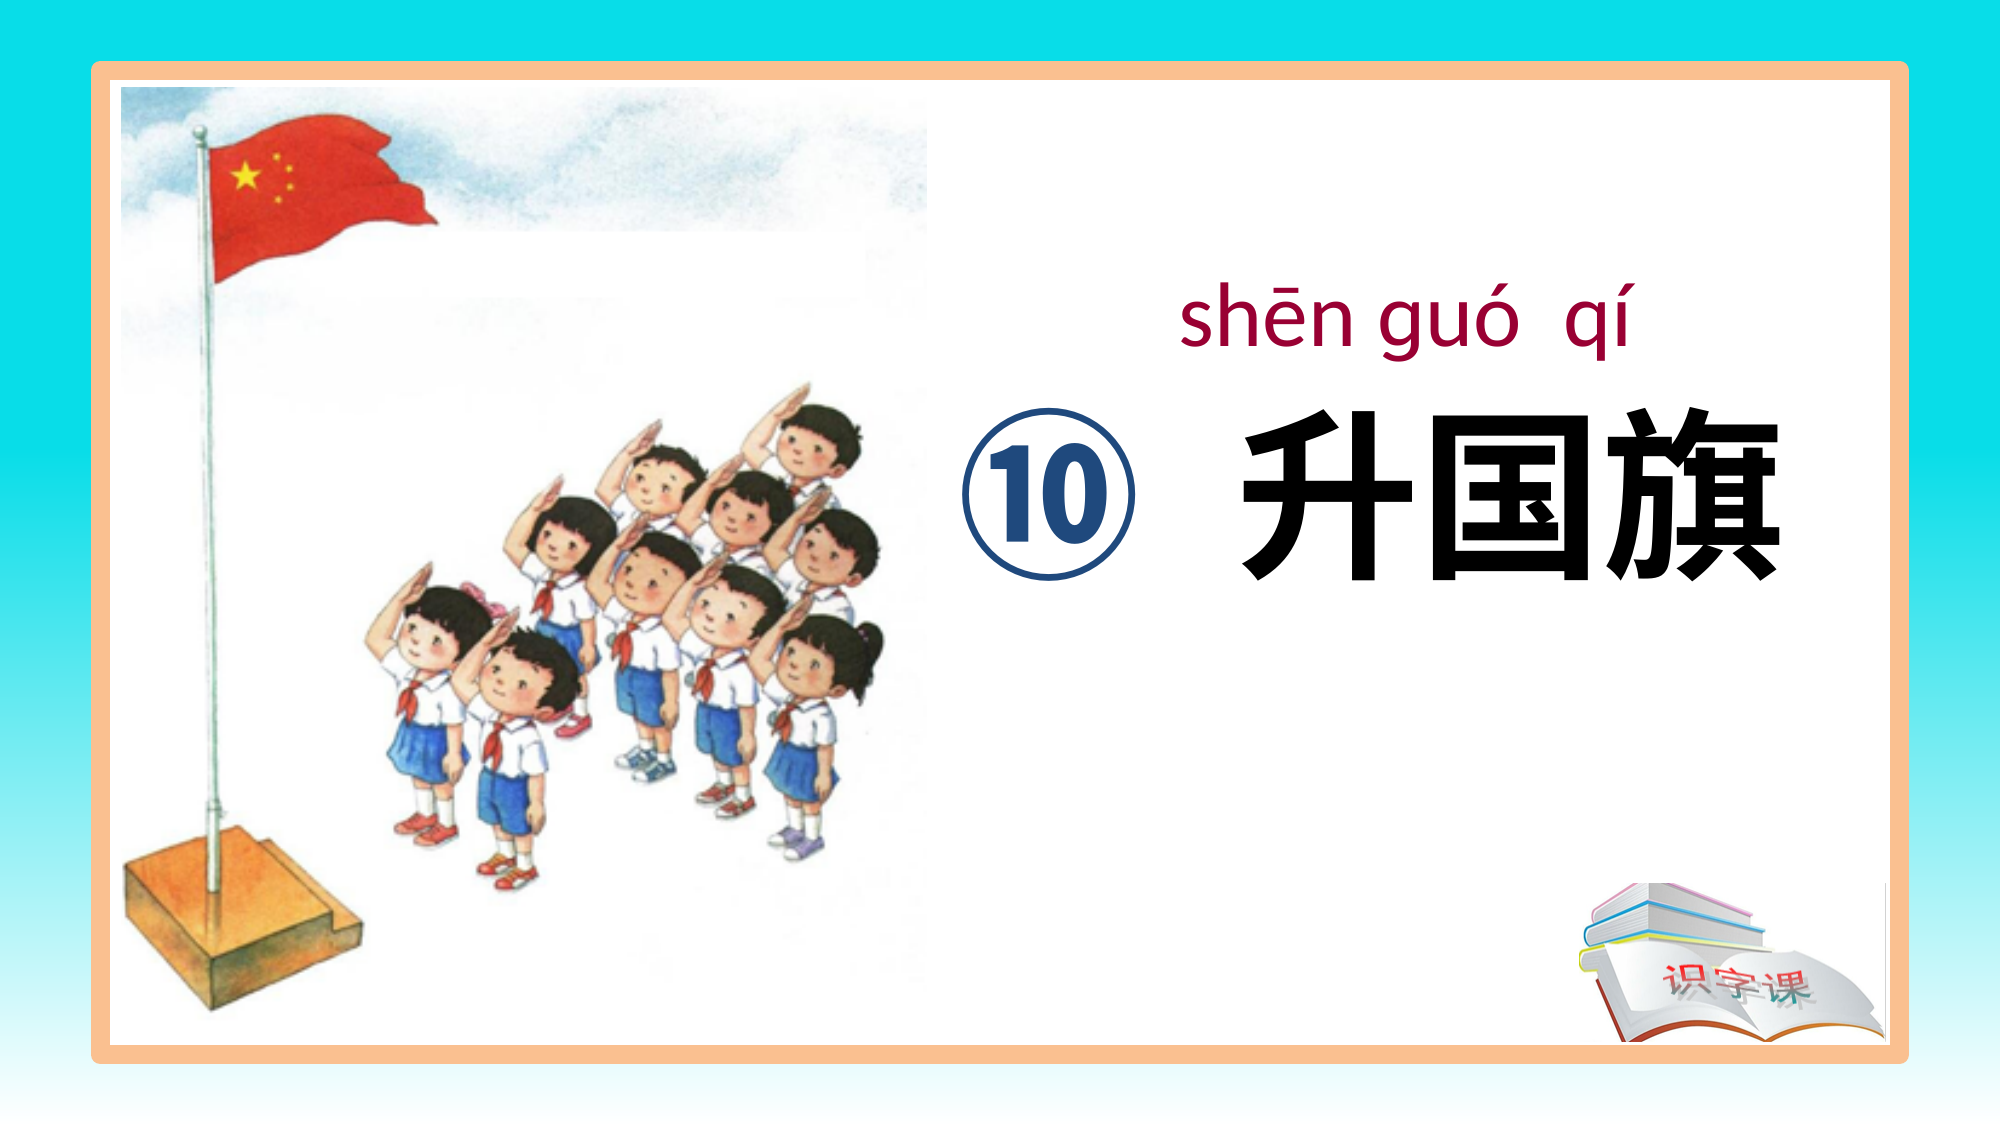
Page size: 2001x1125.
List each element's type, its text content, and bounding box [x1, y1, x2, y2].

picture [121, 86, 927, 1031]
text_box shēn ɡuó qí [1163, 247, 1785, 373]
text_box [930, 362, 1983, 682]
picture [1578, 883, 1887, 1043]
text_box [98, 68, 1902, 1057]
text_box ⑩ 升国旗 [930, 373, 1951, 597]
